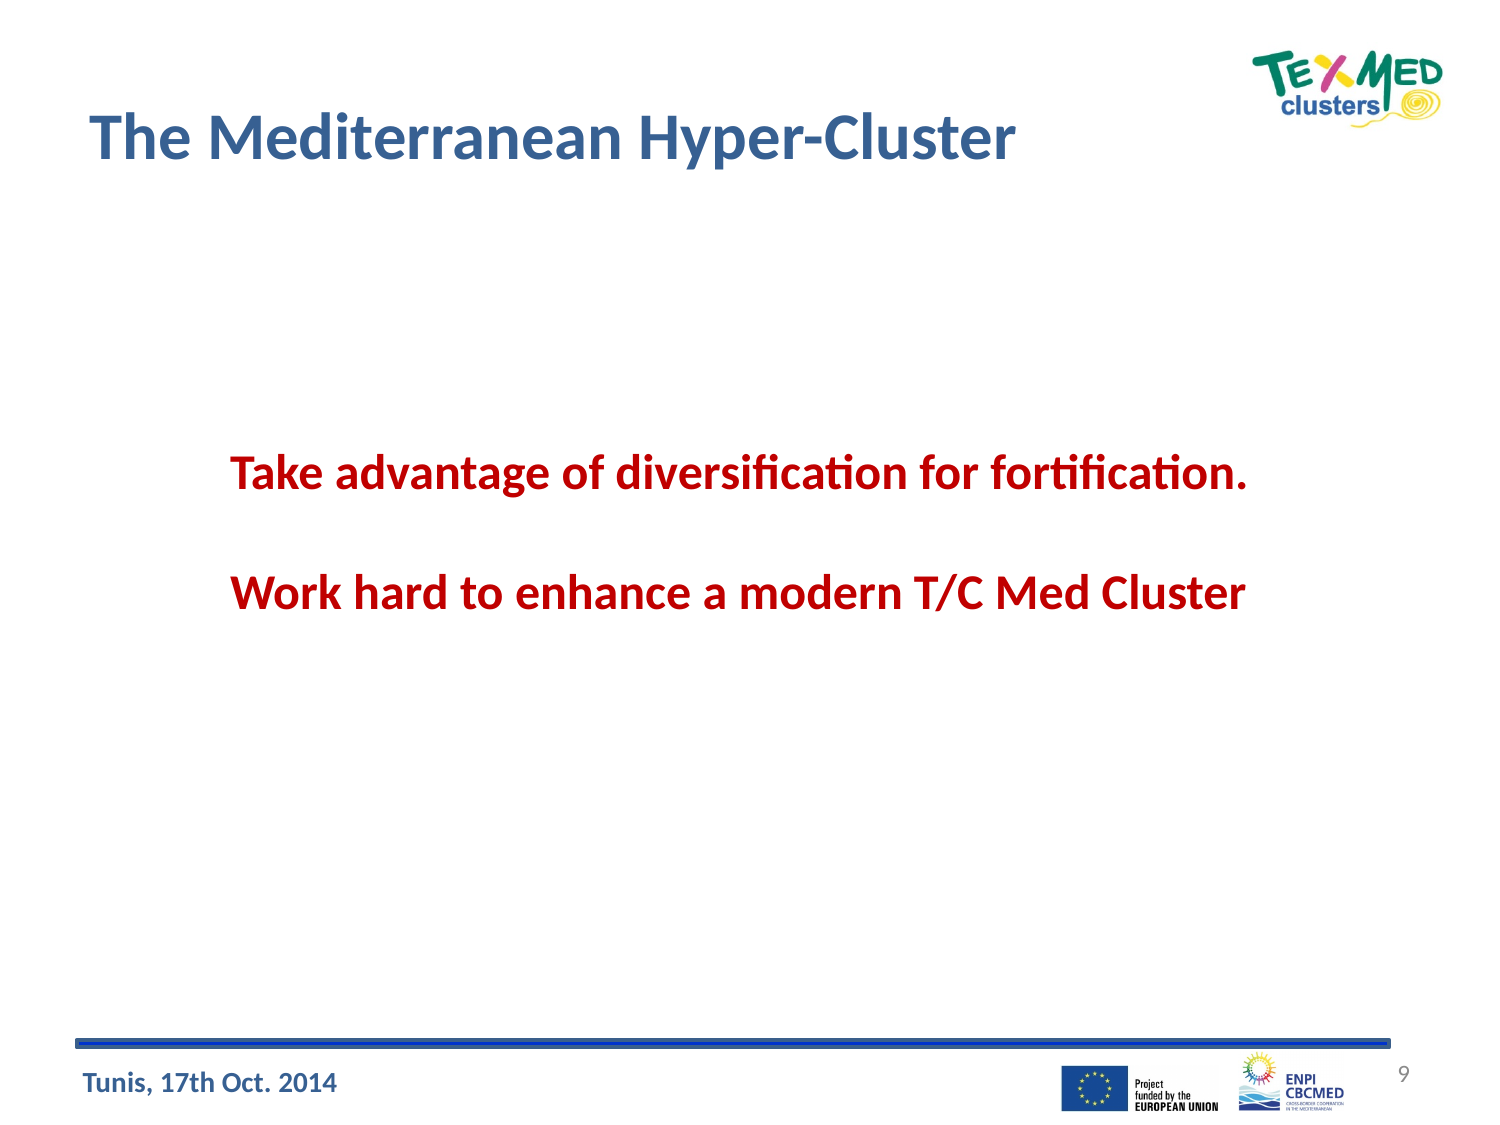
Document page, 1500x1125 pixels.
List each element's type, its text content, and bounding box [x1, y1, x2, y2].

title The Mediterranean Hyper-Cluster [74, 39, 1425, 228]
text_box Tunis, 17th Oct. 2014 [67, 1056, 552, 1106]
picture [1245, 42, 1447, 134]
picture [1060, 1065, 1219, 1112]
picture [1238, 1051, 1344, 1111]
text_box Take advantage of diversification for fortification. Work hard to enhance a modern T/C Med Cluster [215, 432, 1340, 628]
slide_number 9 [1074, 1042, 1425, 1103]
text_box [75, 1038, 1391, 1049]
